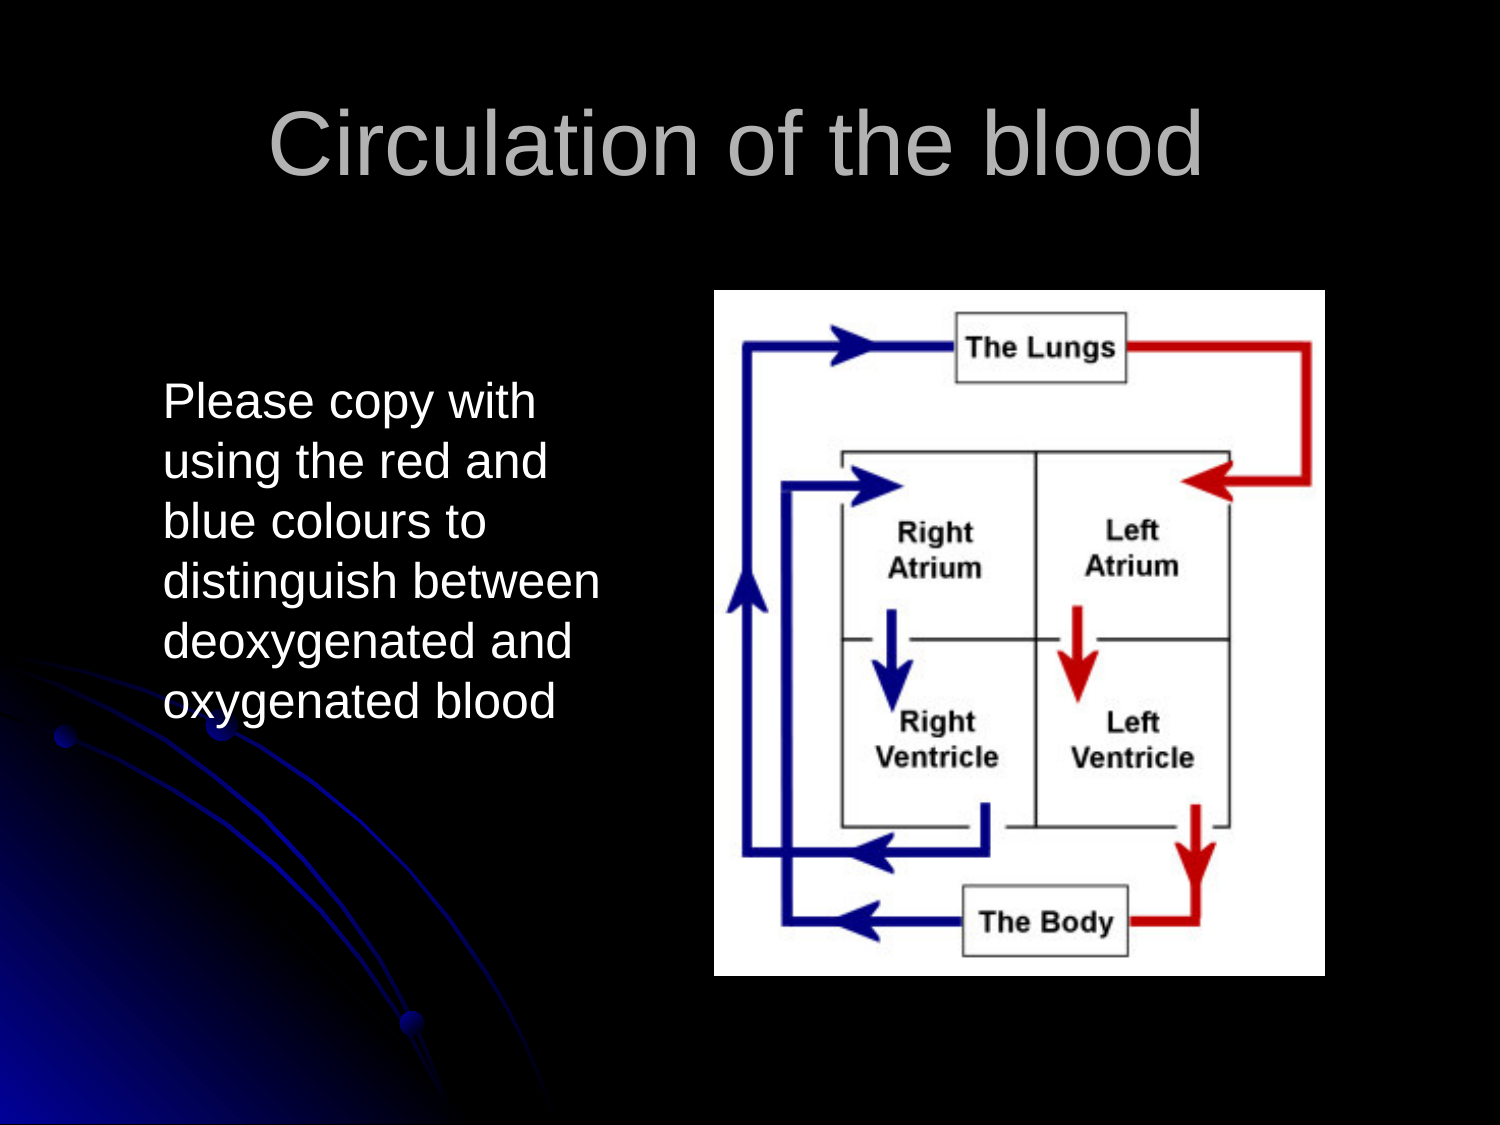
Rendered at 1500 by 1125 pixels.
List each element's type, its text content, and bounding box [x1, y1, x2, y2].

title Circulation of the blood [74, 45, 1426, 233]
text_box Please copy with using the red and blue colours to distinguish between deoxygenated and oxygenated blood [147, 361, 644, 737]
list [714, 290, 1325, 977]
